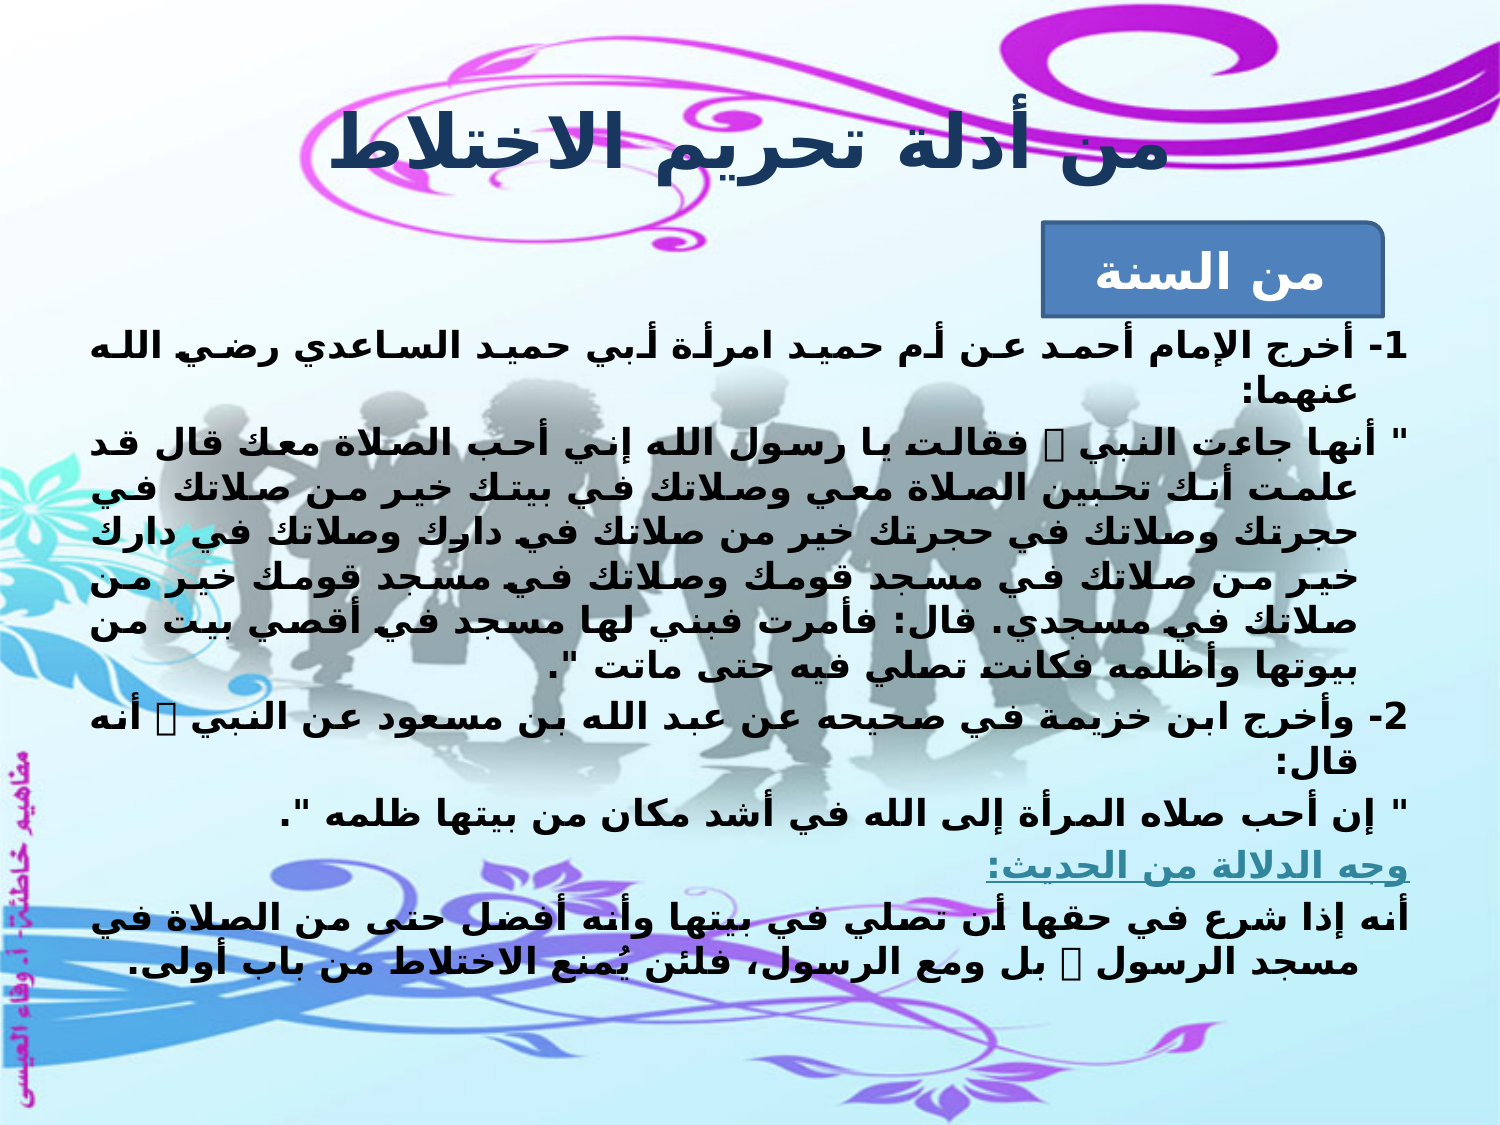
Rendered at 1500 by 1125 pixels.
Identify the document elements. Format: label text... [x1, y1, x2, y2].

list 1- أخرج الإمام أحمد عن أم حميد امرأة أبي حميد الساعدي رضي الله عنهما: " أنها جاءت النبي  فقالت يا رسول الله إني أحب الصلاة معك قال قد علمت أنك تحبين الصلاة معي وصلاتك في بيتك خير من صلاتك في حجرتك وصلاتك في حجرتك خير من صلاتك في دارك وصلاتك في دارك خير من صلاتك في مسجد قومك وصلاتك في مسجد قومك خير من صلاتك في مسجدي. قال: فأمرت فبني لها مسجد في أقصي بيت من بيوتها وأظلمه فكانت تصلي فيه حتى ماتت ". 2- وأخرج ابن خزيمة في صحيحه عن عبد الله بن مسعود عن النبي  أنه قال: " إن أحب صلاه المرأة إلى الله في أشد مكان من بيتها ظلمه ". وجه الدلالة من الحديث: أنه إذا شرع في حقها أن تصلي في بيتها وأنه أفضل حتى من الصلاة في مسجد الرسول  بل ومع الرسول، فلئن يُمنع الاختلاط من باب أولى. [74, 262, 1426, 1006]
picture [0, 0, 1500, 1125]
title من أدلة تحريم الاختلاط [74, 44, 1426, 233]
text_box من السنة [1040, 220, 1385, 319]
